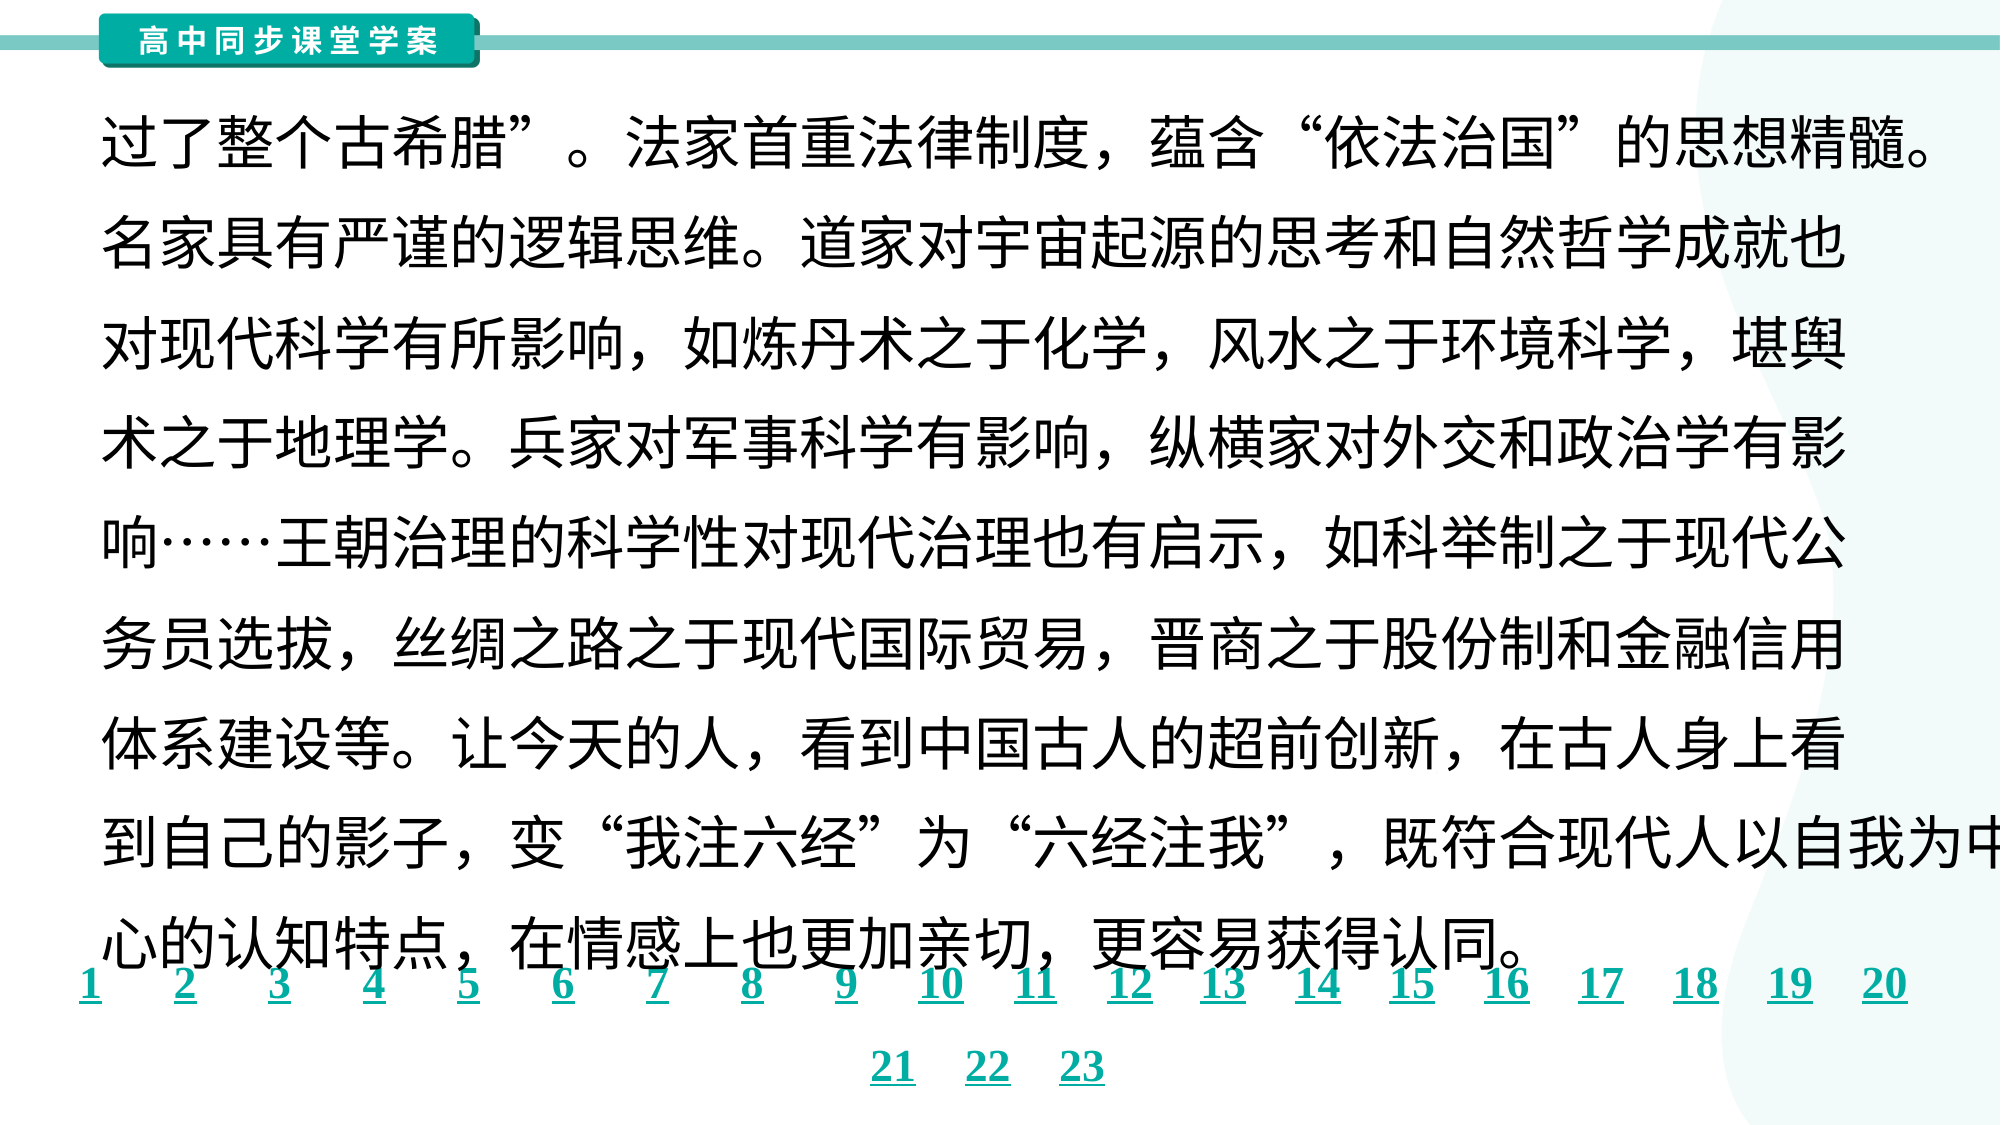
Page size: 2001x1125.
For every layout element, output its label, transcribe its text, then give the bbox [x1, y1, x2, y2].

picture [0, 0, 2000, 1125]
text_box 过了整个古希腊”。法家首重法律制度，蕴含“依法治国”的思想精髓。 名家具有严谨的逻辑思维。道家对宇宙起源的思考和自然哲学成就也 对现代科学有所影响，如炼丹术之于化学，风水之于环境科学，堪舆 术之于地理学。兵家对军事科学有影响，纵横家对外交和政治学有影 响……王朝治理的科学性对现代治理也有启示，如科举制之于现代公 务员选拔，丝绸之路之于现代国际贸易，晋商之于股份制和金融信用 体系建设等。让今天的人，看到中国古人的超前创新，在古人身上看 到自己的影子，变“我注六经”为“六经注我”，既符合现代人以自我为中 心的认知特点，在情感上也更加亲切，更容易获得认同。 [100, 76, 1899, 977]
